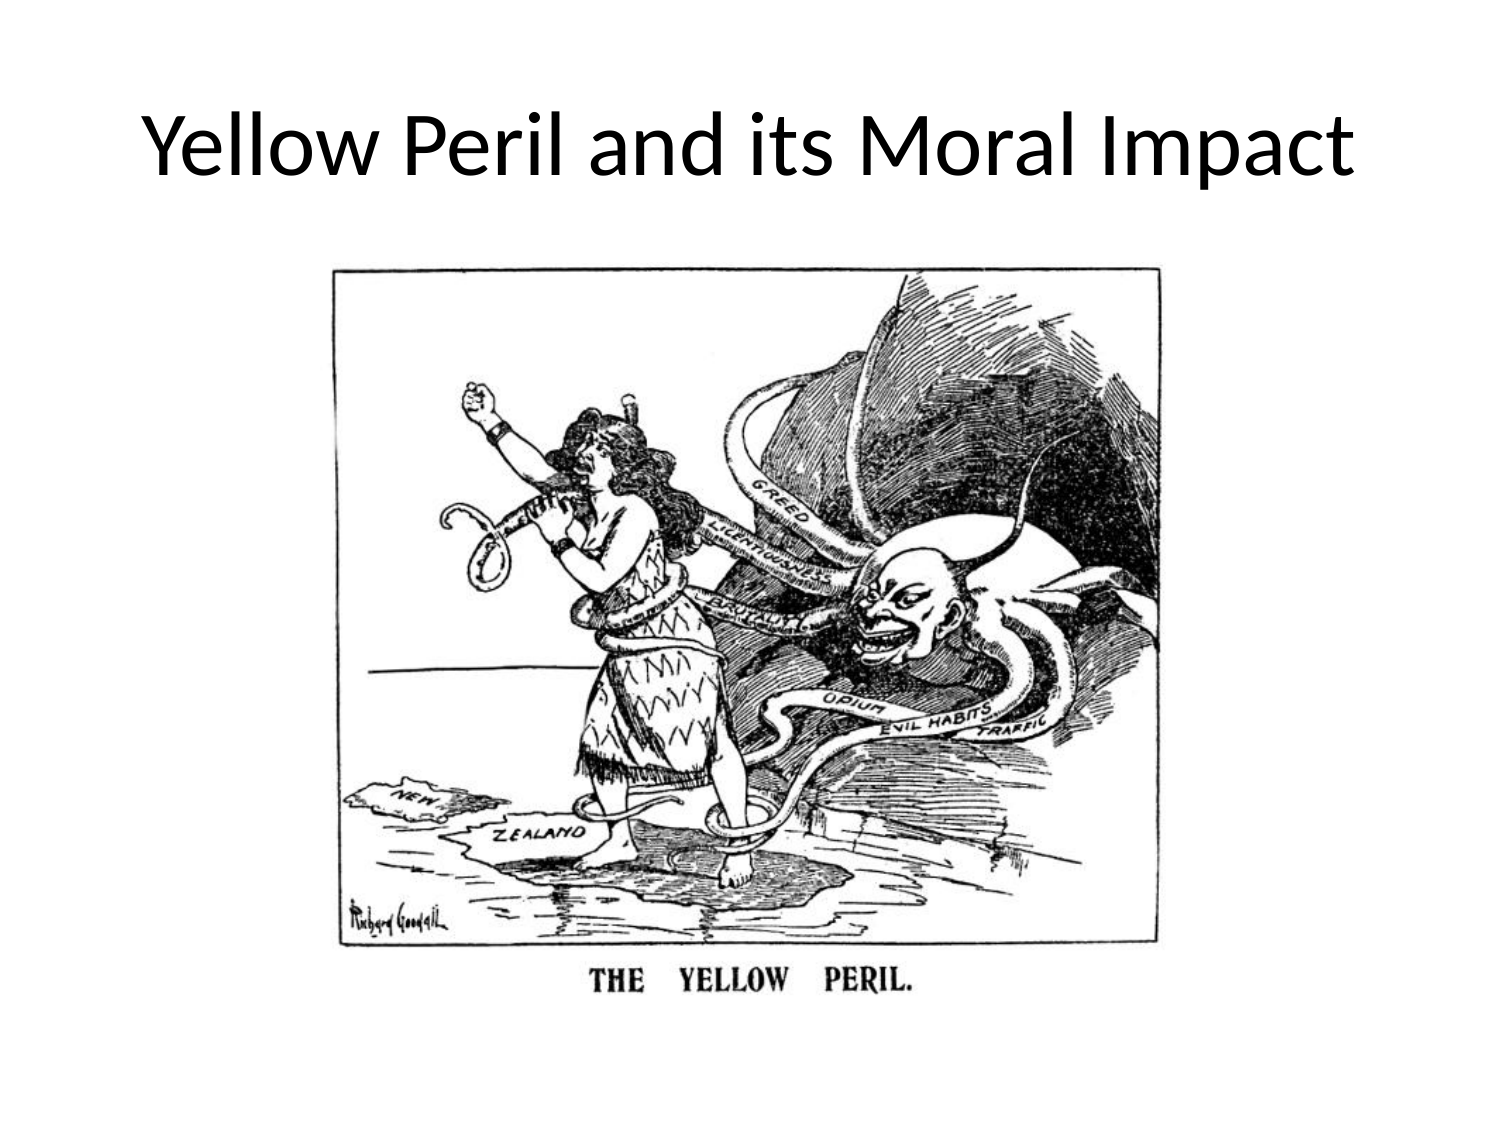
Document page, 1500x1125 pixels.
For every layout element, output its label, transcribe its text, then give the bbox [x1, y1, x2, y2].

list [319, 262, 1180, 1006]
title Yellow Peril and its Moral Impact [75, 45, 1425, 233]
